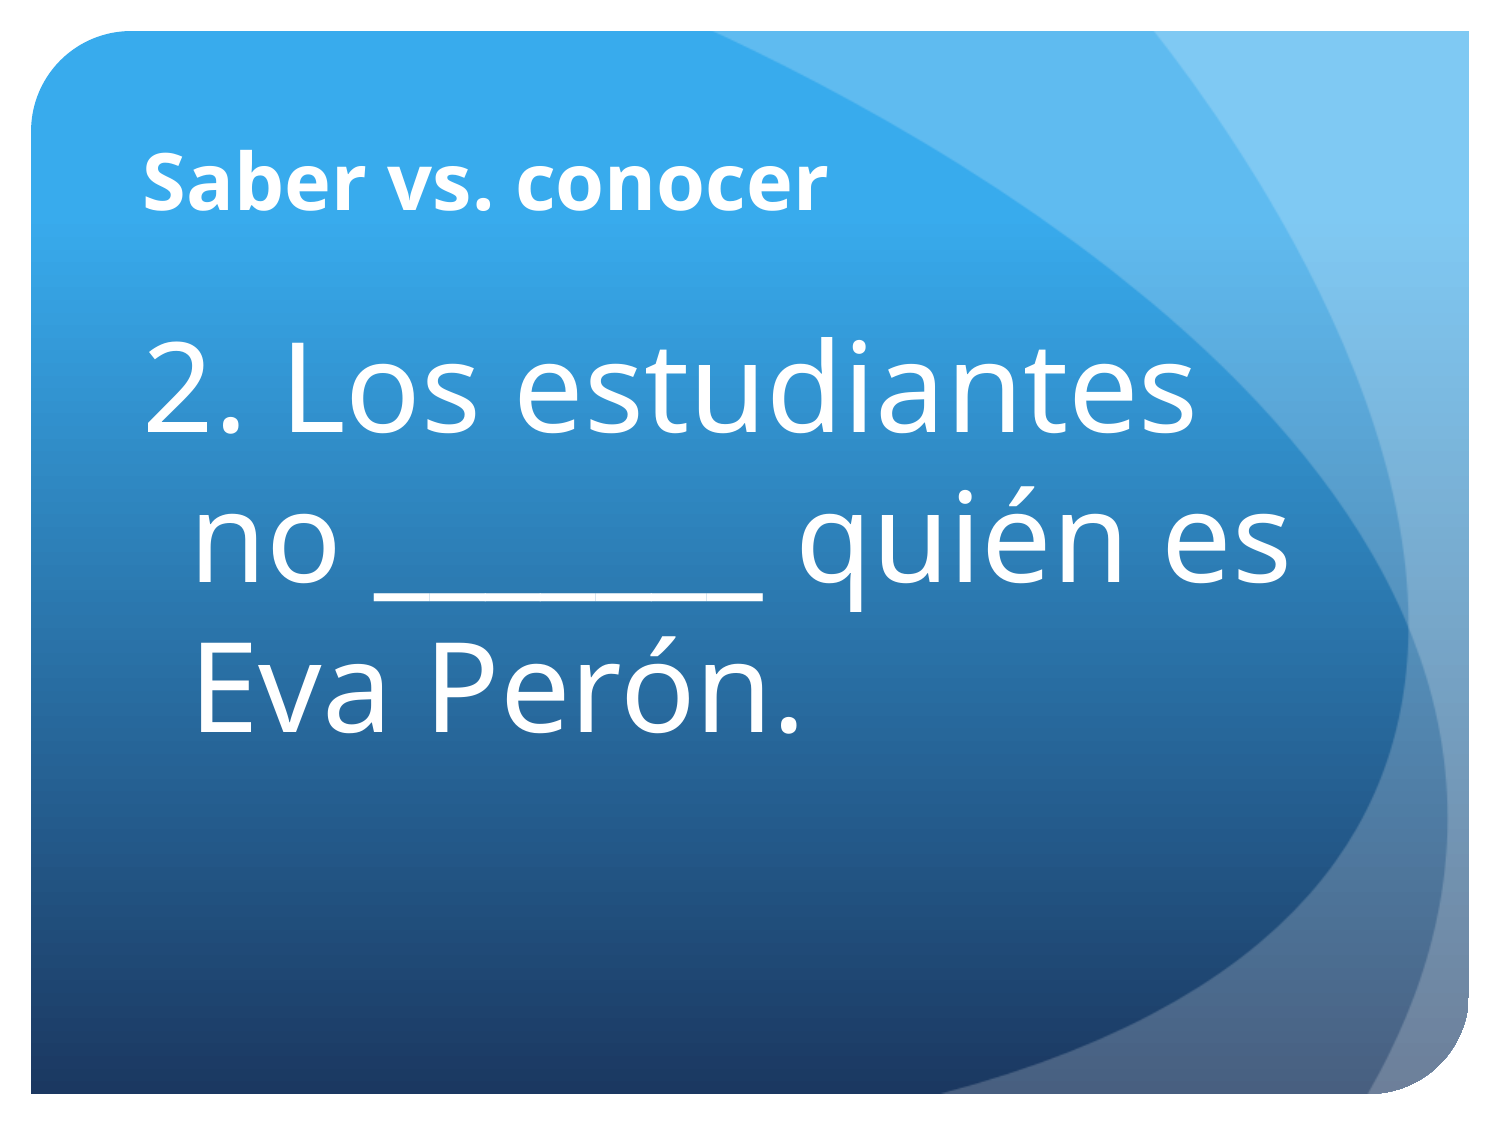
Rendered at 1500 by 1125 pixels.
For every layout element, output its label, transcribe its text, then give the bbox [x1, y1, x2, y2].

picture [24, 30, 1473, 1094]
list 2. Los estudiantes no _______ quién es Eva Perón. [127, 299, 1372, 991]
title Saber vs. conocer [127, 62, 1372, 234]
